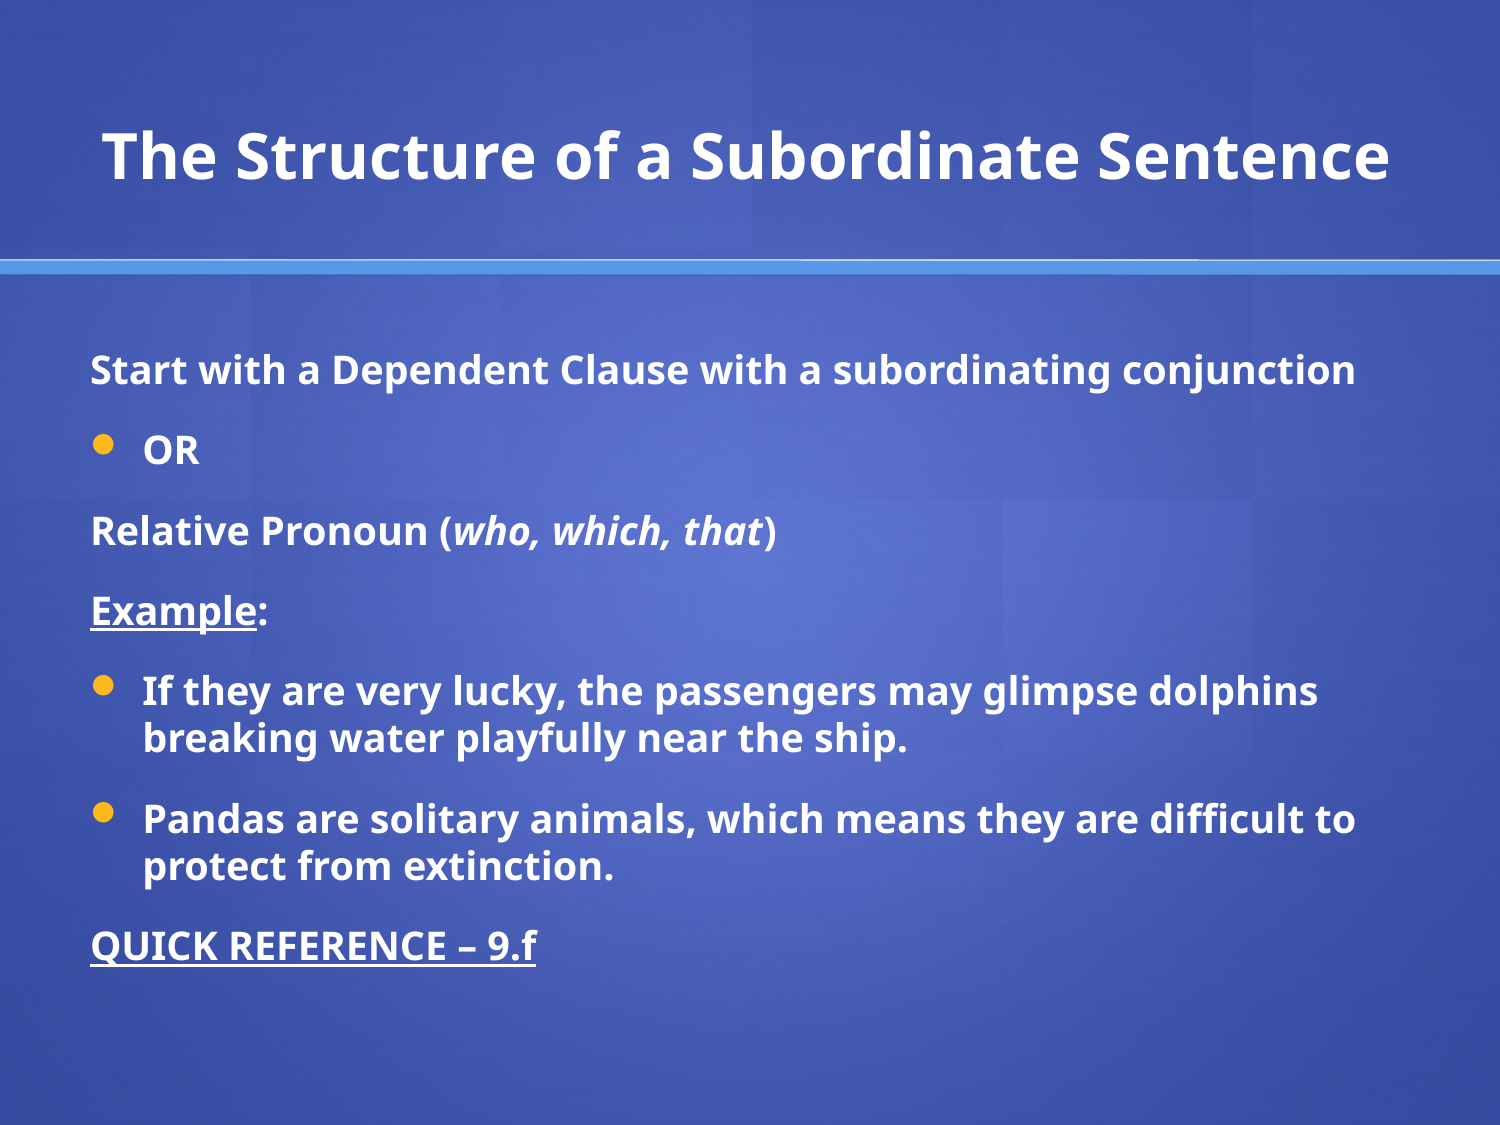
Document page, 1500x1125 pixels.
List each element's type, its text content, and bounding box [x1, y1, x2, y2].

list Start with a Dependent Clause with a subordinating conjunction OR Relative Pronoun (who, which, that) Example: If they are very lucky, the passengers may glimpse dolphins breaking water playfully near the ship. Pandas are solitary animals, which means they are difficult to protect from extinction. QUICK REFERENCE – 9.f [75, 337, 1425, 988]
title The Structure of a Subordinate Sentence [86, 82, 1408, 225]
